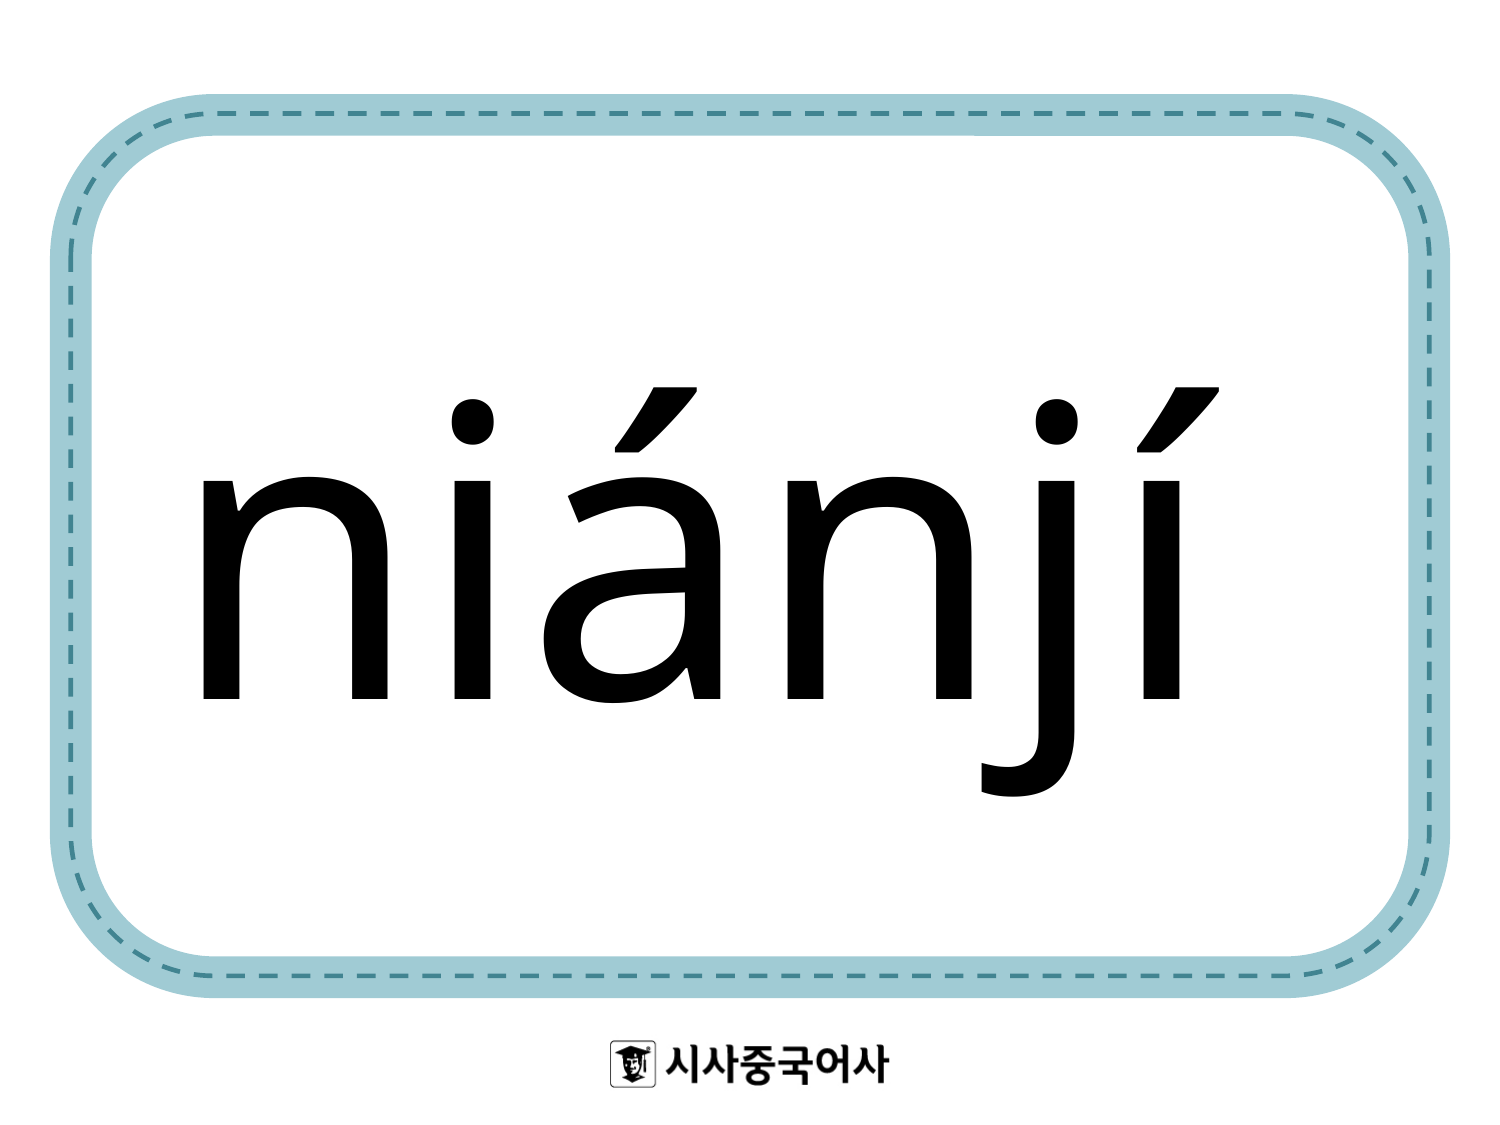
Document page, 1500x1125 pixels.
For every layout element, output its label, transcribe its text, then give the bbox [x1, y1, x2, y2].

picture [602, 1034, 898, 1094]
text_box niánjí [145, 189, 1354, 853]
